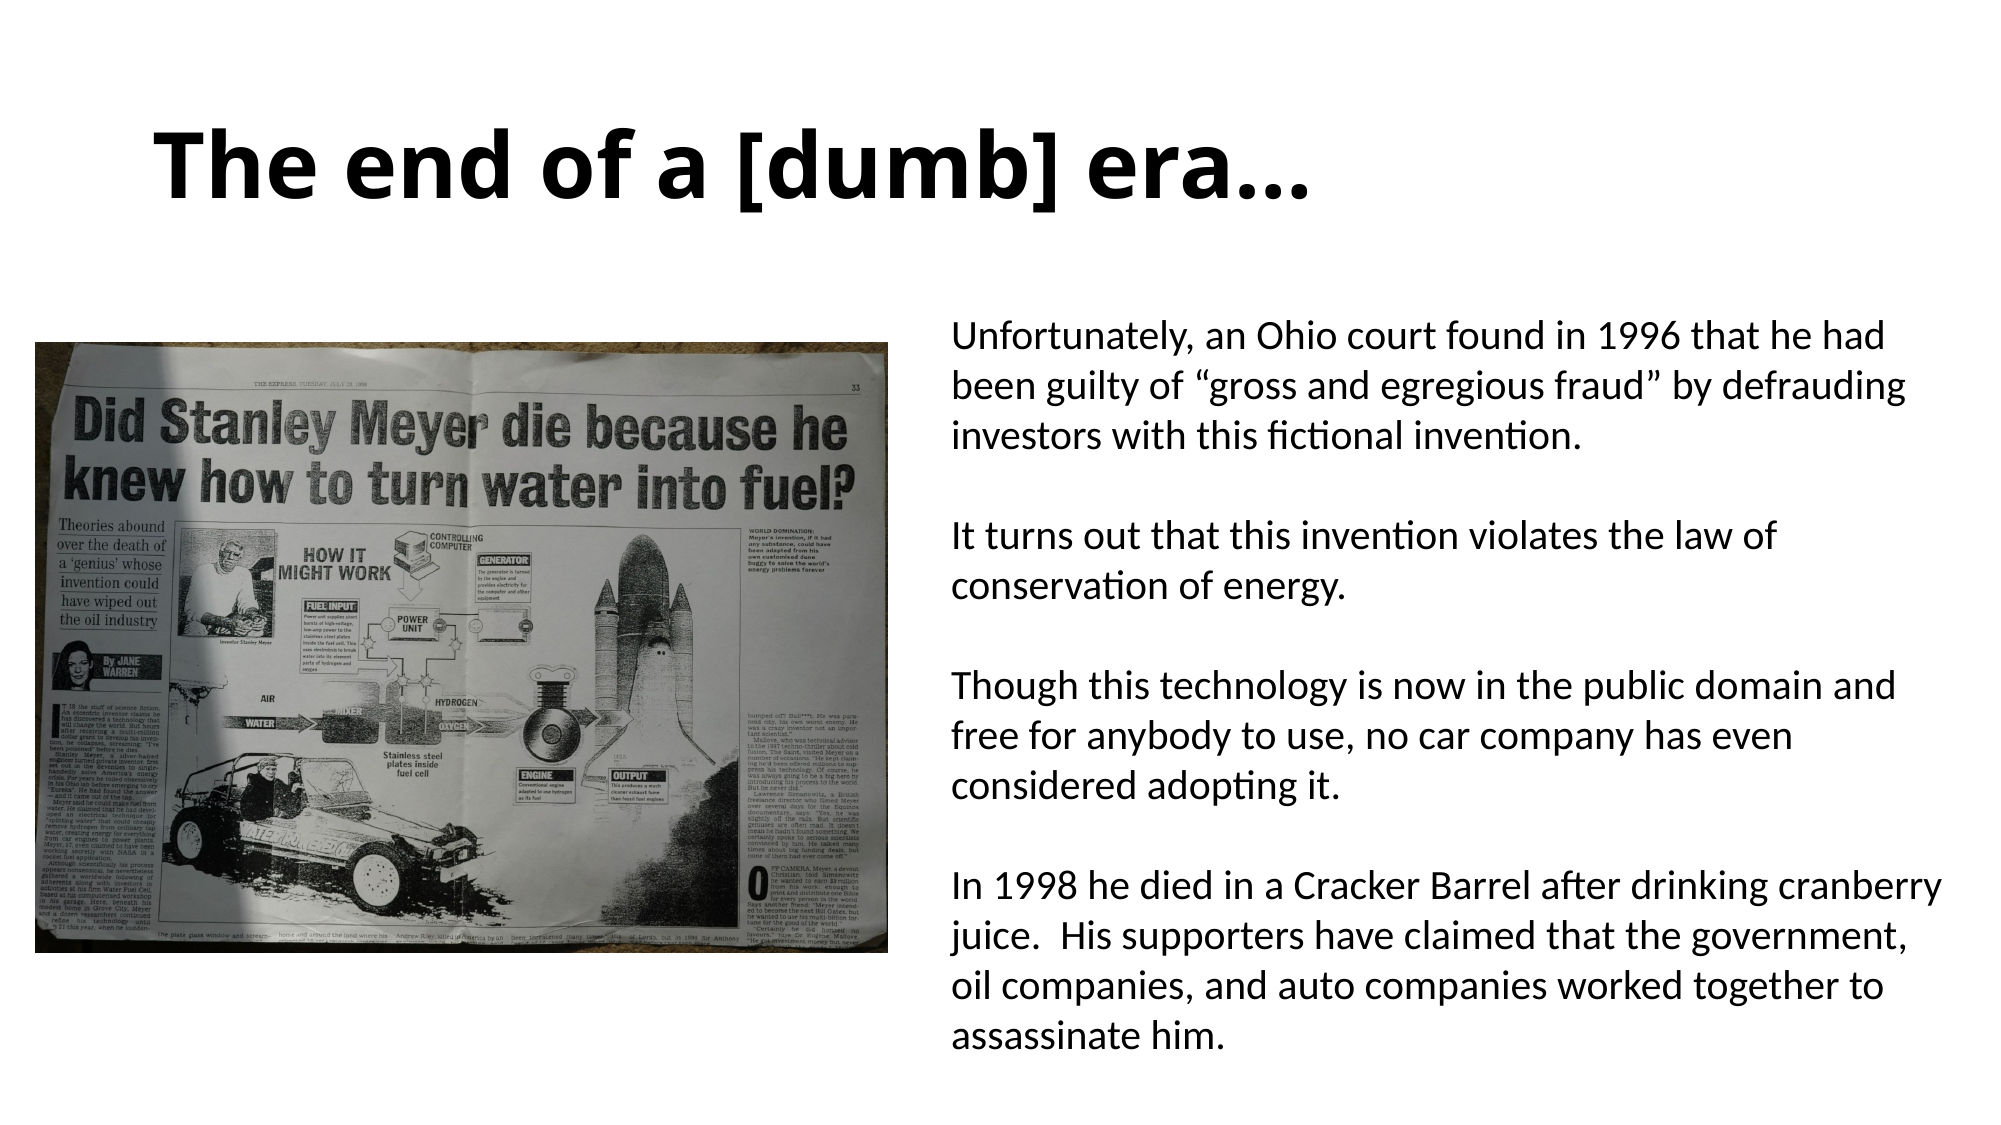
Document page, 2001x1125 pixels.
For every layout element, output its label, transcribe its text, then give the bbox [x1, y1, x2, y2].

text_box Unfortunately, an Ohio court found in 1996 that he had been guilty of “gross and egregious fraud” by defrauding investors with this fictional invention. It turns out that this invention violates the law of conservation of energy. Though this technology is now in the public domain and free for anybody to use, no car company has even considered adopting it. In 1998 he died in a Cracker Barrel after drinking cranberry juice. His supporters have claimed that the government, oil companies, and auto companies worked together to assassinate him. [936, 299, 1964, 1125]
picture [35, 342, 888, 954]
title The end of a [dumb] era… [137, 59, 1863, 278]
